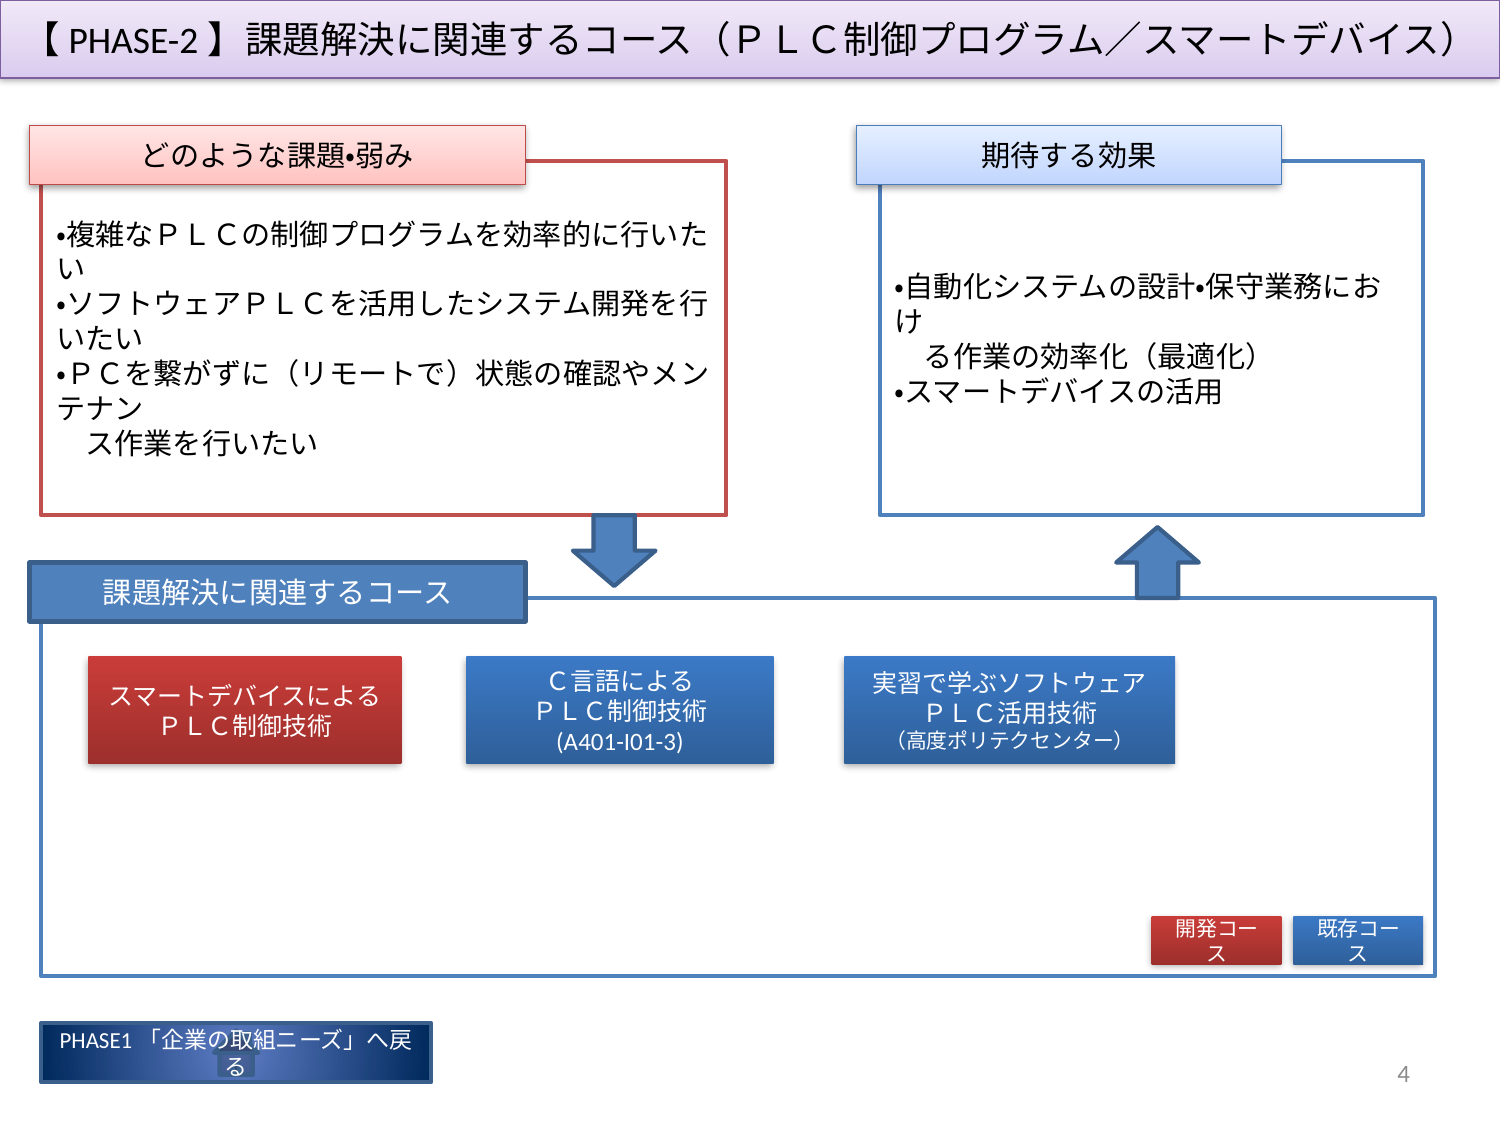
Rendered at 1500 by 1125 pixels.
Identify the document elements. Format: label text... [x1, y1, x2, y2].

text_box [570, 513, 658, 588]
text_box [39, 596, 1437, 978]
text_box [1114, 525, 1201, 601]
text_box 期待する効果 [856, 125, 1282, 185]
text_box PHASE1「企業の取組ニーズ」へ戻る [39, 1021, 433, 1084]
text_box 製造現場における ＬＡＮ活用技術 （A703-020-3） [1288, 918, 1425, 970]
text_box ・複雑なＰＬＣの制御プログラムを効率的に行いたい ・ソフトウェアＰＬＣを活用したシステム開発を行いたい ・ＰＣを繋がずに（リモートで）状態の確認やメンテナン ス作業を行いたい [39, 159, 728, 517]
text_box 実習で学ぶソフトウェア ＰＬＣ活用技術 （高度ポリテクセンター） [844, 656, 1176, 764]
text_box スマートデバイスによる ＰＬＣ制御技術 [88, 656, 402, 764]
text_box Ｃ言語による ＰＬＣ制御技術 (A401-I01-3) [466, 656, 774, 764]
text_box 既存コース [1293, 916, 1424, 965]
text_box 開発コース [1151, 916, 1282, 965]
text_box 課題解決に関連するコース [27, 560, 528, 624]
text_box ・自動化システムの設計・保守業務におけ る作業の効率化（最適化） ・スマートデバイスの活用 [878, 159, 1425, 517]
text_box どのような課題・弱み [29, 125, 526, 185]
slide_number 4 [1074, 1042, 1425, 1103]
text_box 【PHASE-2】課題解決に関連するコース（ＰＬＣ制御プログラム／スマートデバイス） [0, 0, 1500, 79]
